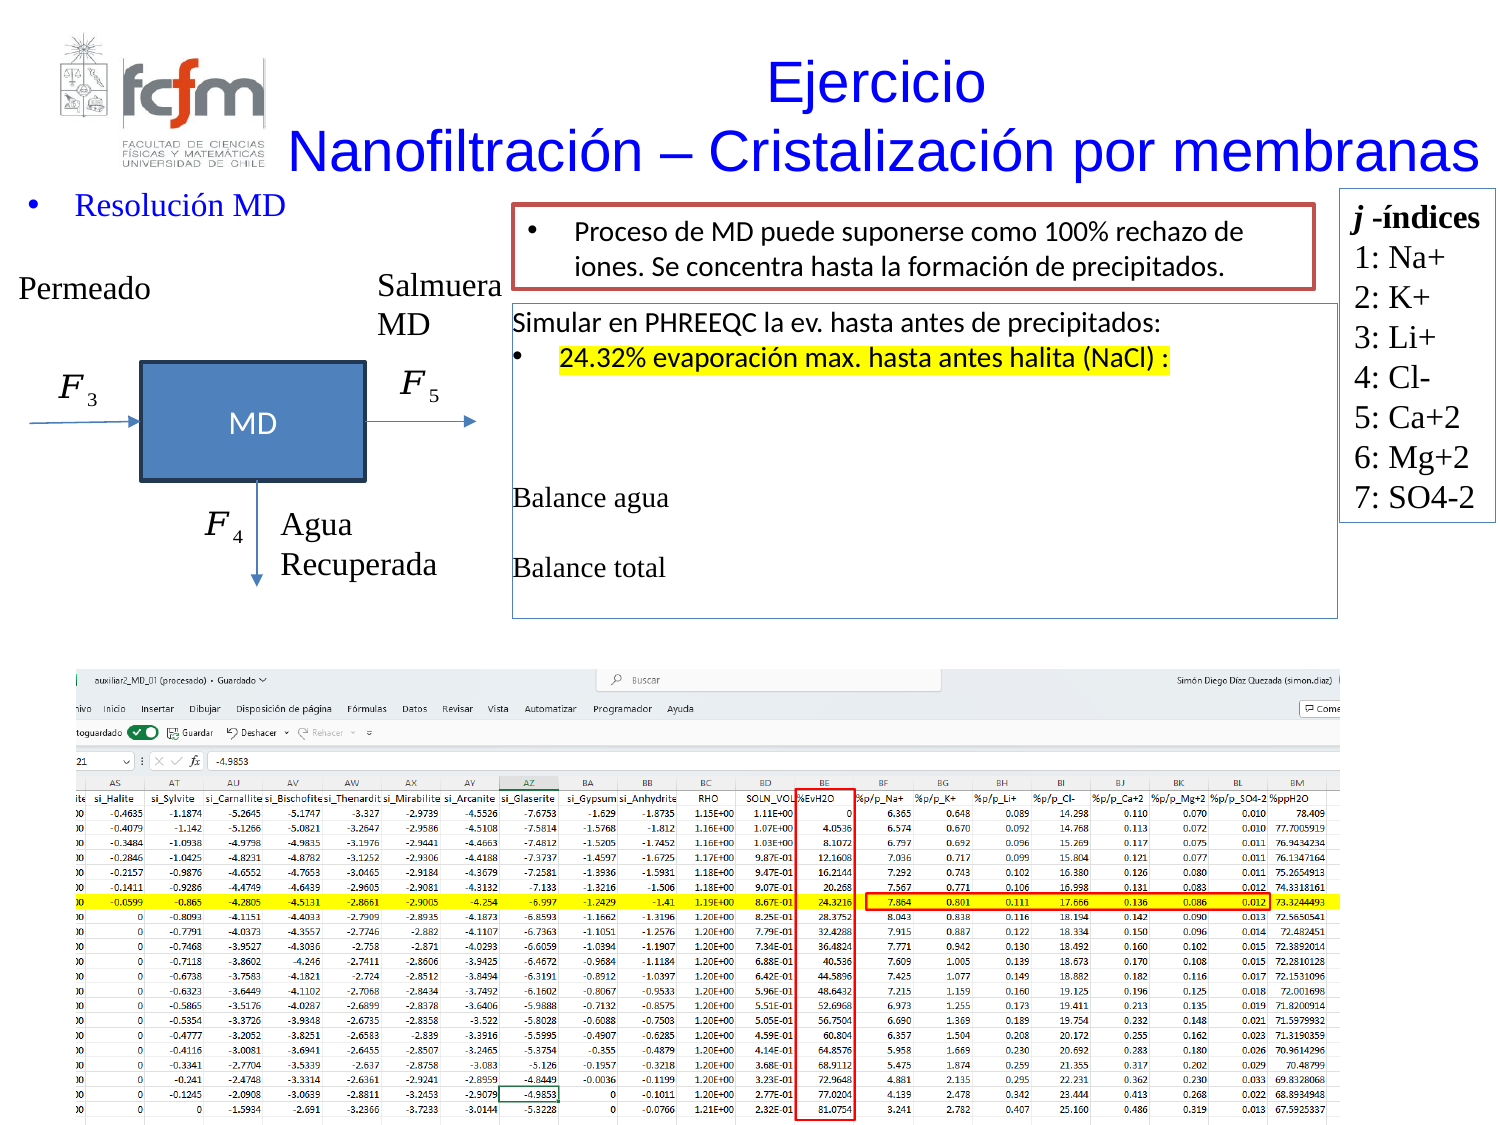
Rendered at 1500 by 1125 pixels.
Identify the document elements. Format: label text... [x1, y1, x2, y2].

text_box Agua Recuperada [265, 494, 453, 590]
text_box Proceso de MD puede suponerse como 100% rechazo de iones. Se concentra hasta la formación de precipitados. [511, 202, 1316, 291]
text_box Ejercicio Nanofiltración – Cristalización por membranas [430, 19, 1323, 209]
text_box Permeado [3, 259, 167, 314]
picture [76, 669, 1340, 1125]
text_box j -índices 1: Na+ 2: K+ 3: Li+ 4: Cl- 5: Ca+2 6: Mg+2 7: SO4-2 [1339, 188, 1496, 523]
text_box Resolución MD [12, 176, 781, 231]
text_box MD [139, 360, 367, 483]
text_box Salmuera MD [362, 255, 518, 350]
